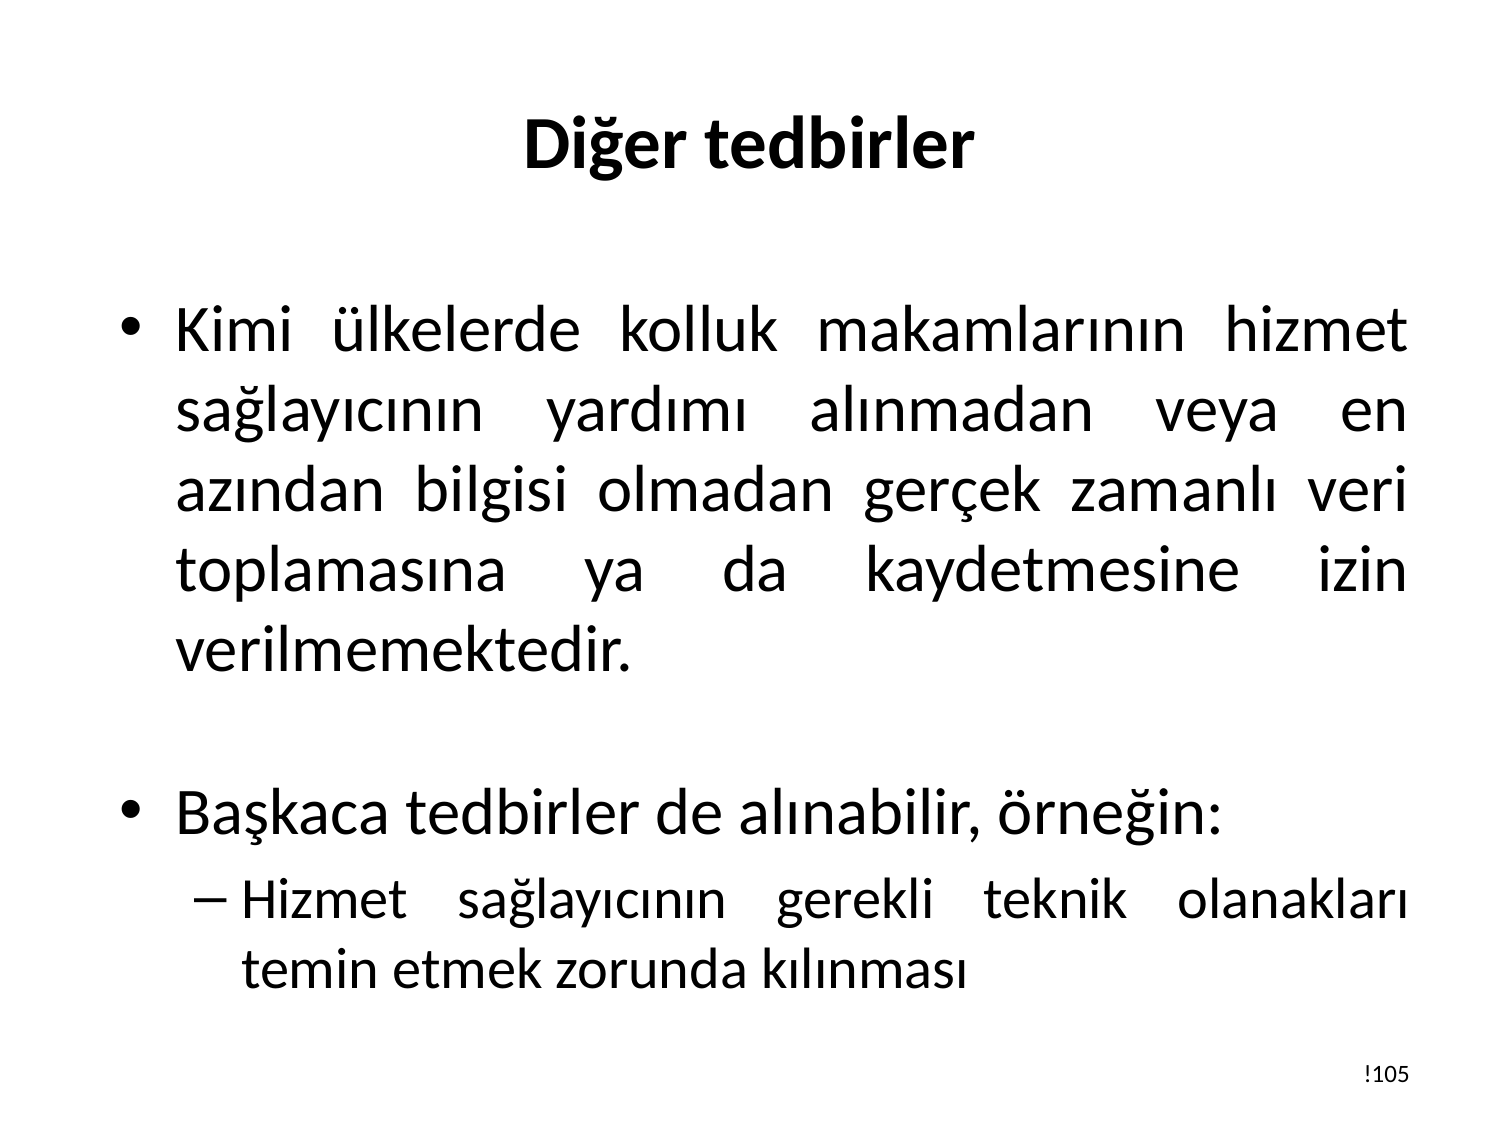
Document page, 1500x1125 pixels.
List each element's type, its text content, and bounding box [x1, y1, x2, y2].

title Diğer tedbirler [74, 44, 1426, 233]
slide_number !105 [1074, 1042, 1425, 1103]
list Kimi ülkelerde kolluk makamlarının hizmet sağlayıcının yardımı alınmadan veya en azından bilgisi olmadan gerçek zamanlı veri toplamasına ya da kaydetmesine izin verilmemektedir. Başkaca tedbirler de alınabilir, örneğin: Hizmet sağlayıcının gerekli teknik olanakları temin etmek zorunda kılınması [103, 277, 1426, 1021]
